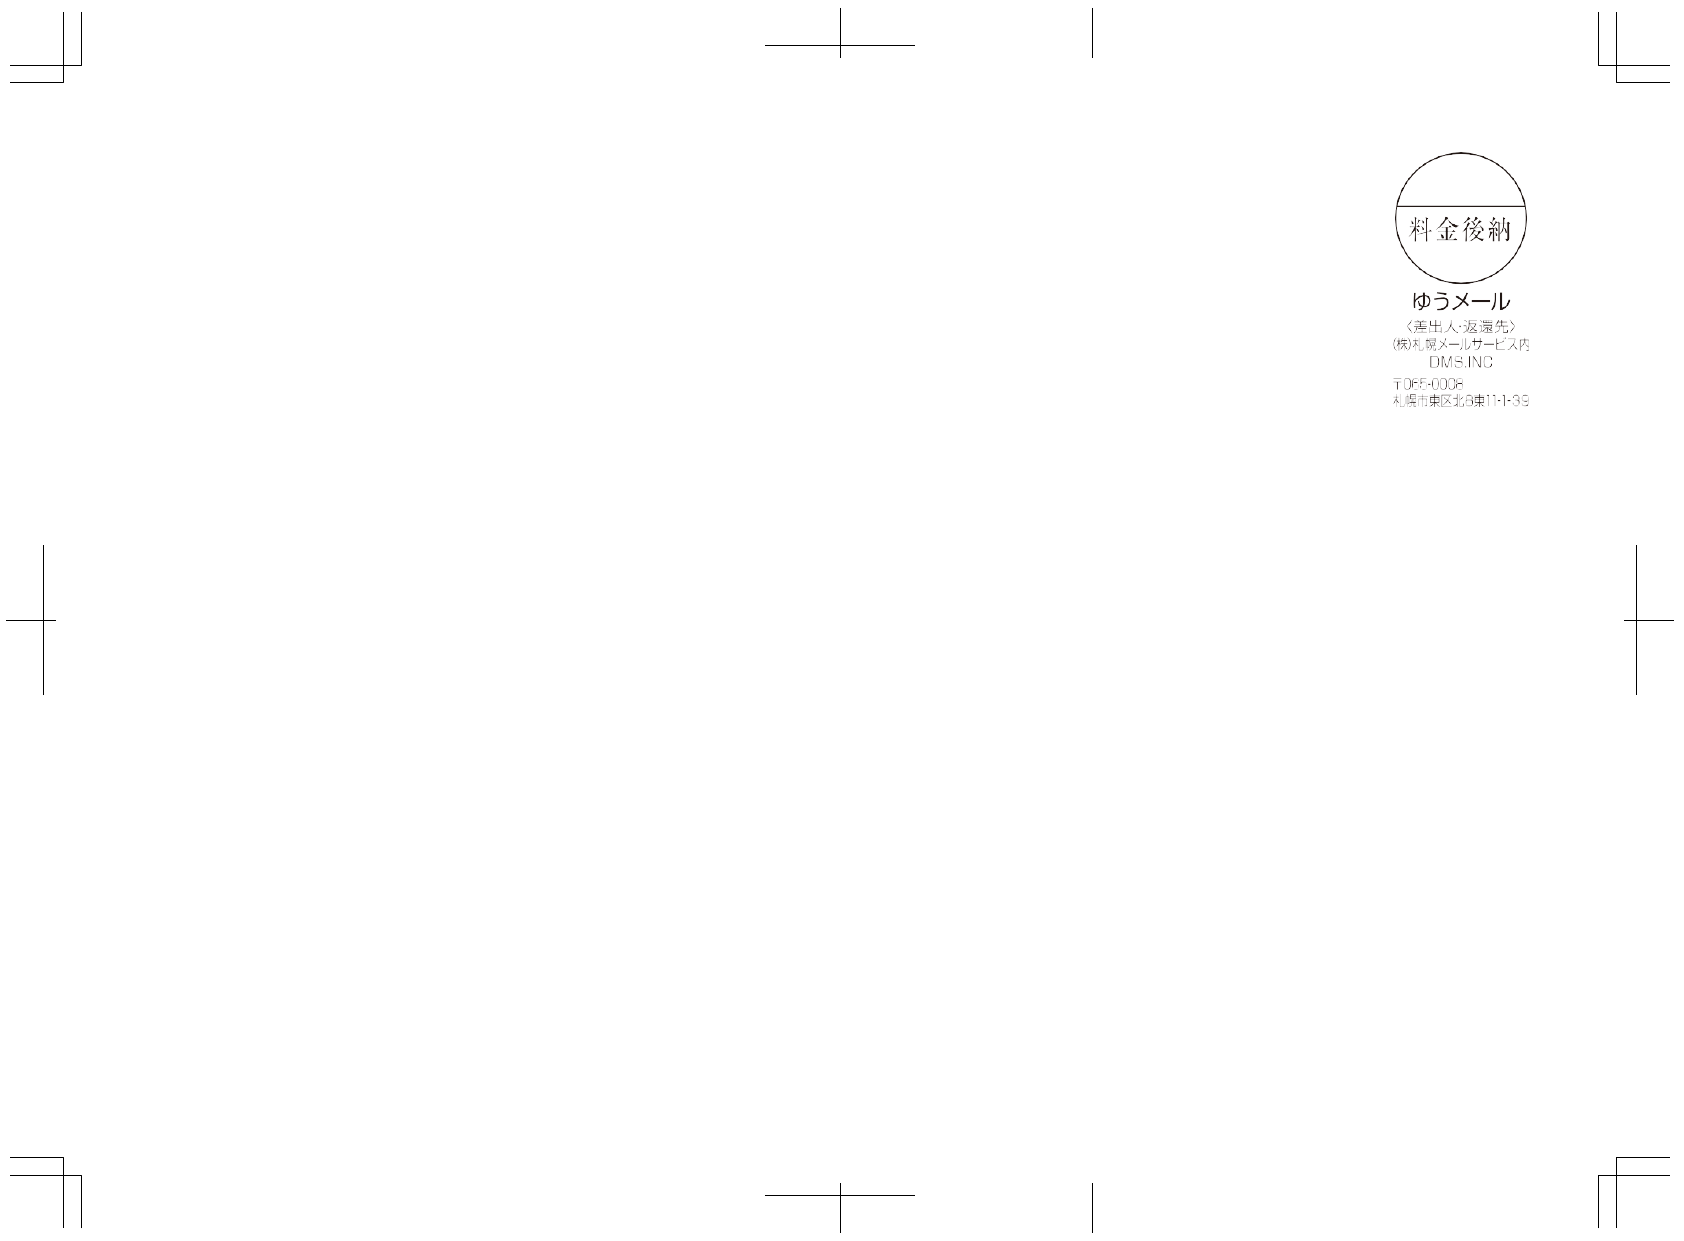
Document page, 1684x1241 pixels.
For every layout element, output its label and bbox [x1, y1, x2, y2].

text_box [1623, 544, 1675, 696]
text_box [5, 544, 57, 696]
text_box [1393, 152, 1529, 407]
